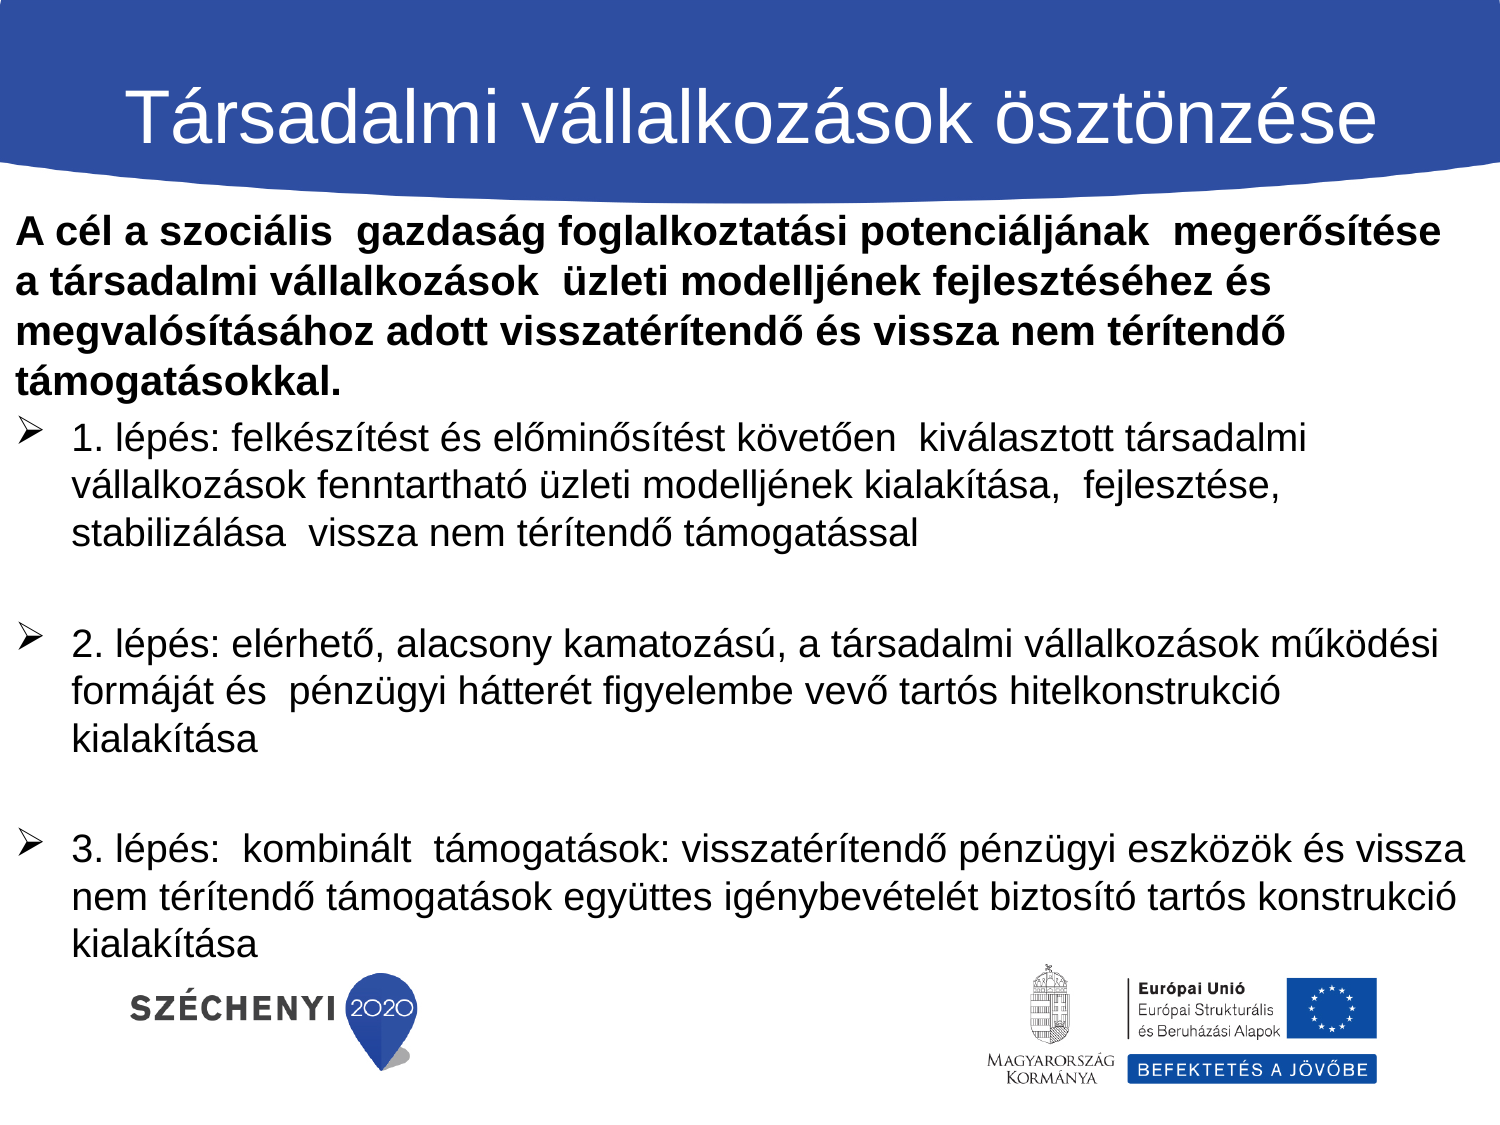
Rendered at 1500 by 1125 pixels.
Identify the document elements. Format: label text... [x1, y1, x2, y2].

title Társadalmi vállalkozások ösztönzése [76, 19, 1427, 196]
picture [0, 0, 1500, 1125]
list A cél a szociális gazdaság foglalkoztatási potenciáljának megerősítése a társadalmi vállalkozások üzleti modelljének fejlesztéséhez és megvalósításához adott visszatérítendő és vissza nem térítendő támogatásokkal. 1. lépés: felkészítést és előminősítést követően kiválasztott társadalmi vállalkozások fenntartható üzleti modelljének kialakítása, fejlesztése, stabilizálása vissza nem térítendő támogatással 2. lépés: elérhető, alacsony kamatozású, a társadalmi vállalkozások működési formáját és pénzügyi hátterét figyelembe vevő tartós hitelkonstrukció kialakítása 3. lépés: kombinált támogatások: visszatérítendő pénzügyi eszközök és vissza nem térítendő támogatások együttes igénybevételét biztosító tartós konstrukció kialakítása [0, 196, 1483, 1000]
